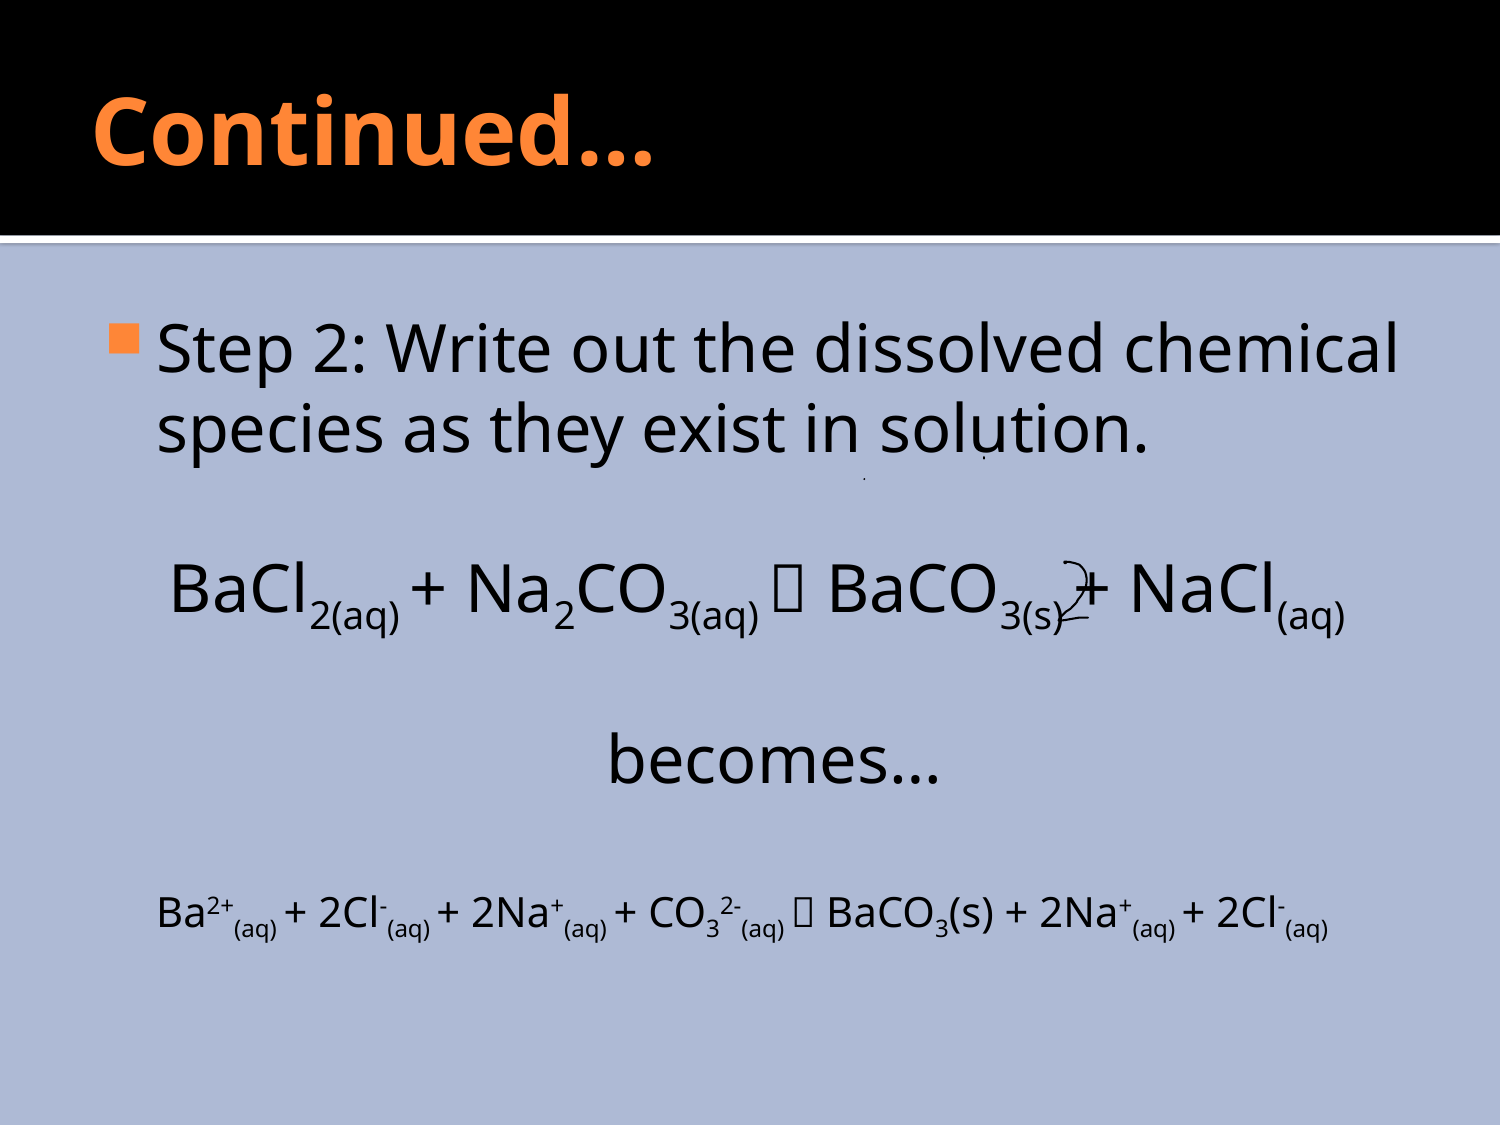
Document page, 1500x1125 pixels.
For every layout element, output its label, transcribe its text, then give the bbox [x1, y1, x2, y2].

list Step 2: Write out the dissolved chemical species as they exist in solution. BaCl2(aq) + Na2CO3(aq)  BaCO3(s) + NaCl(aq) becomes… Ba2+(aq) + 2Cl-(aq) + 2Na+(aq) + CO32-(aq)  BaCO3(s) + 2Na+(aq) + 2Cl-(aq) [75, 291, 1425, 1050]
title Continued… [75, 25, 1425, 231]
